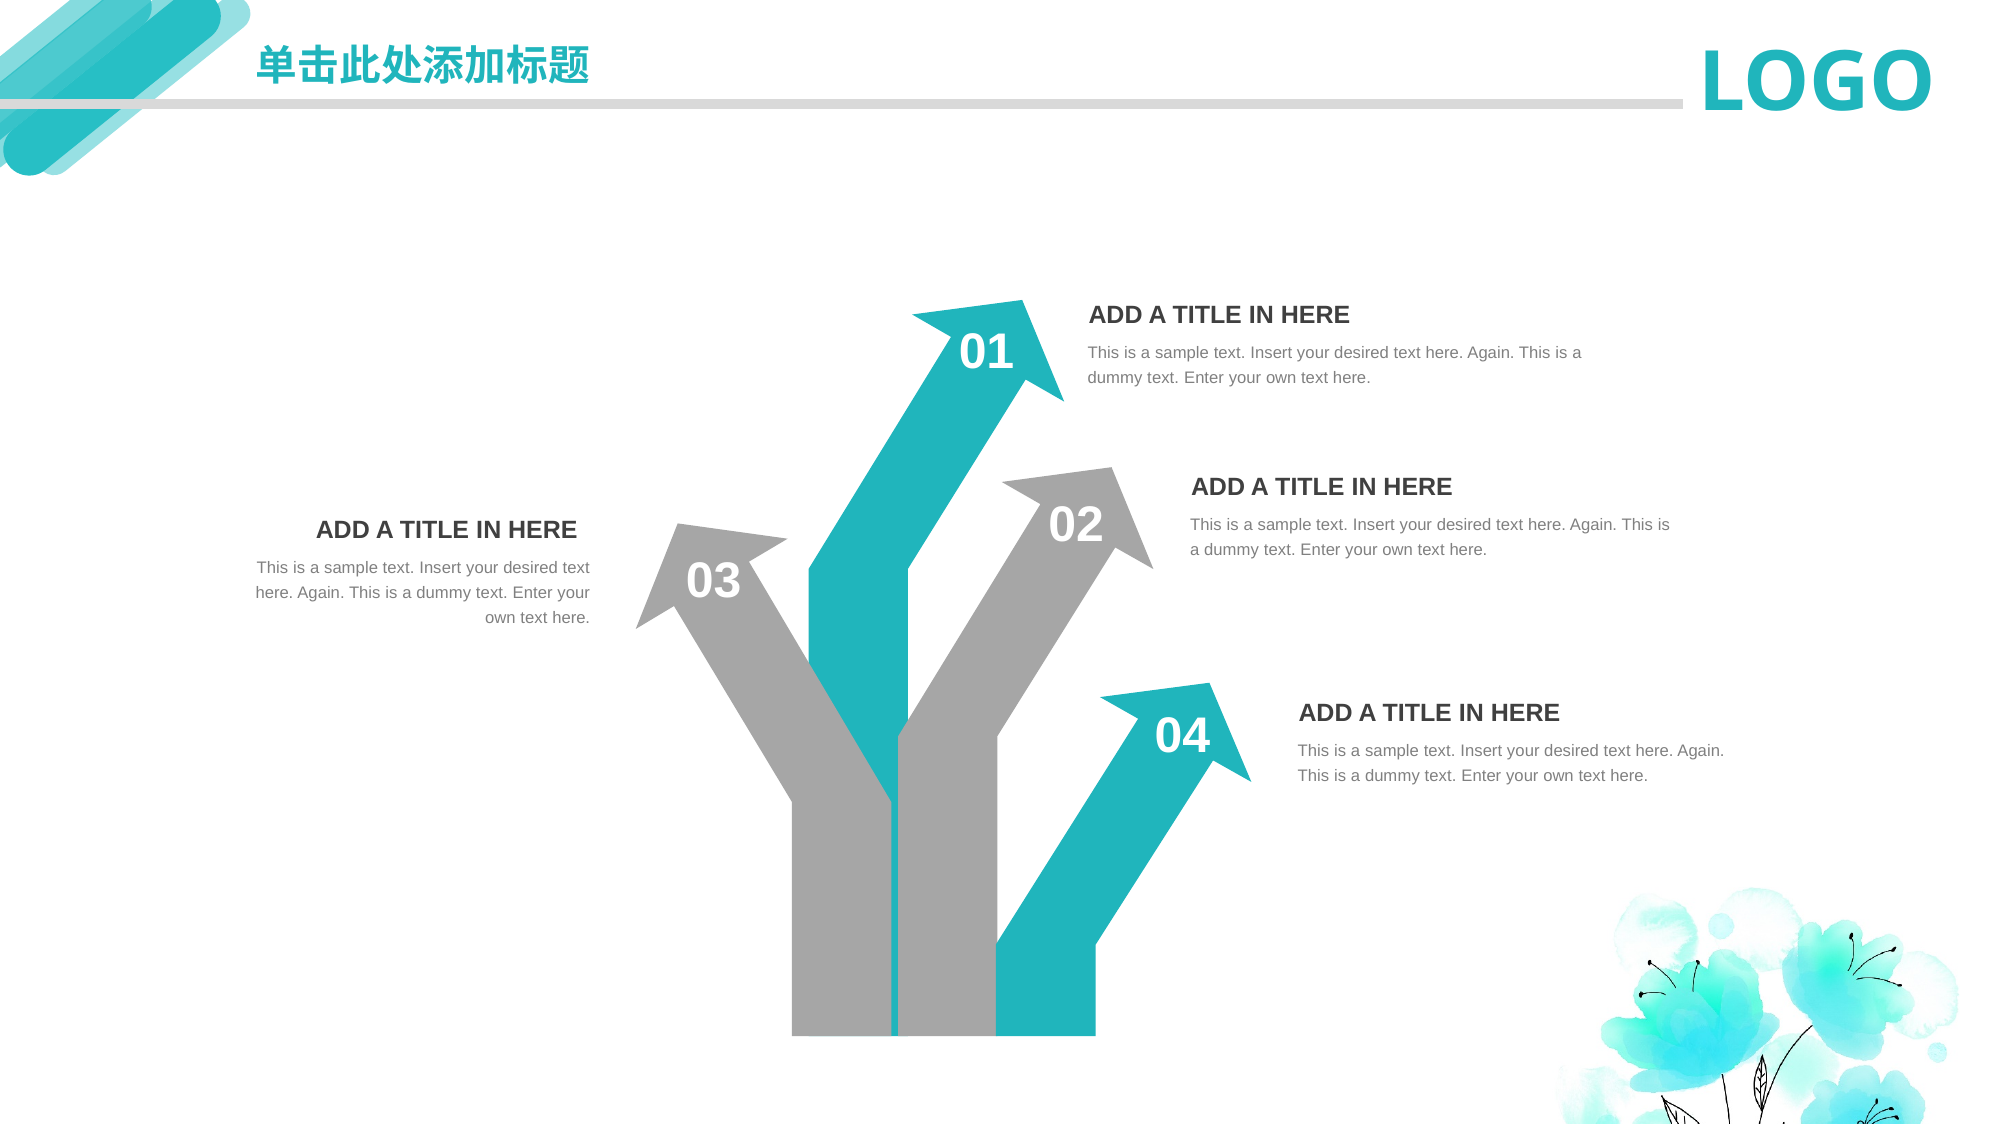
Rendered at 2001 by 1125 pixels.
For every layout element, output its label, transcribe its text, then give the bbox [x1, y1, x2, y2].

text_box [234, 503, 620, 636]
text_box LOGO [1683, 19, 2000, 135]
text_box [1282, 685, 1772, 793]
text_box 单击此处添加标题 [241, 31, 605, 97]
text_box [1175, 459, 1687, 567]
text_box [635, 523, 892, 1037]
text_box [898, 467, 1154, 1036]
picture [1552, 810, 1960, 1124]
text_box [808, 299, 1065, 1036]
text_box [1072, 287, 1616, 396]
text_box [995, 682, 1252, 1036]
